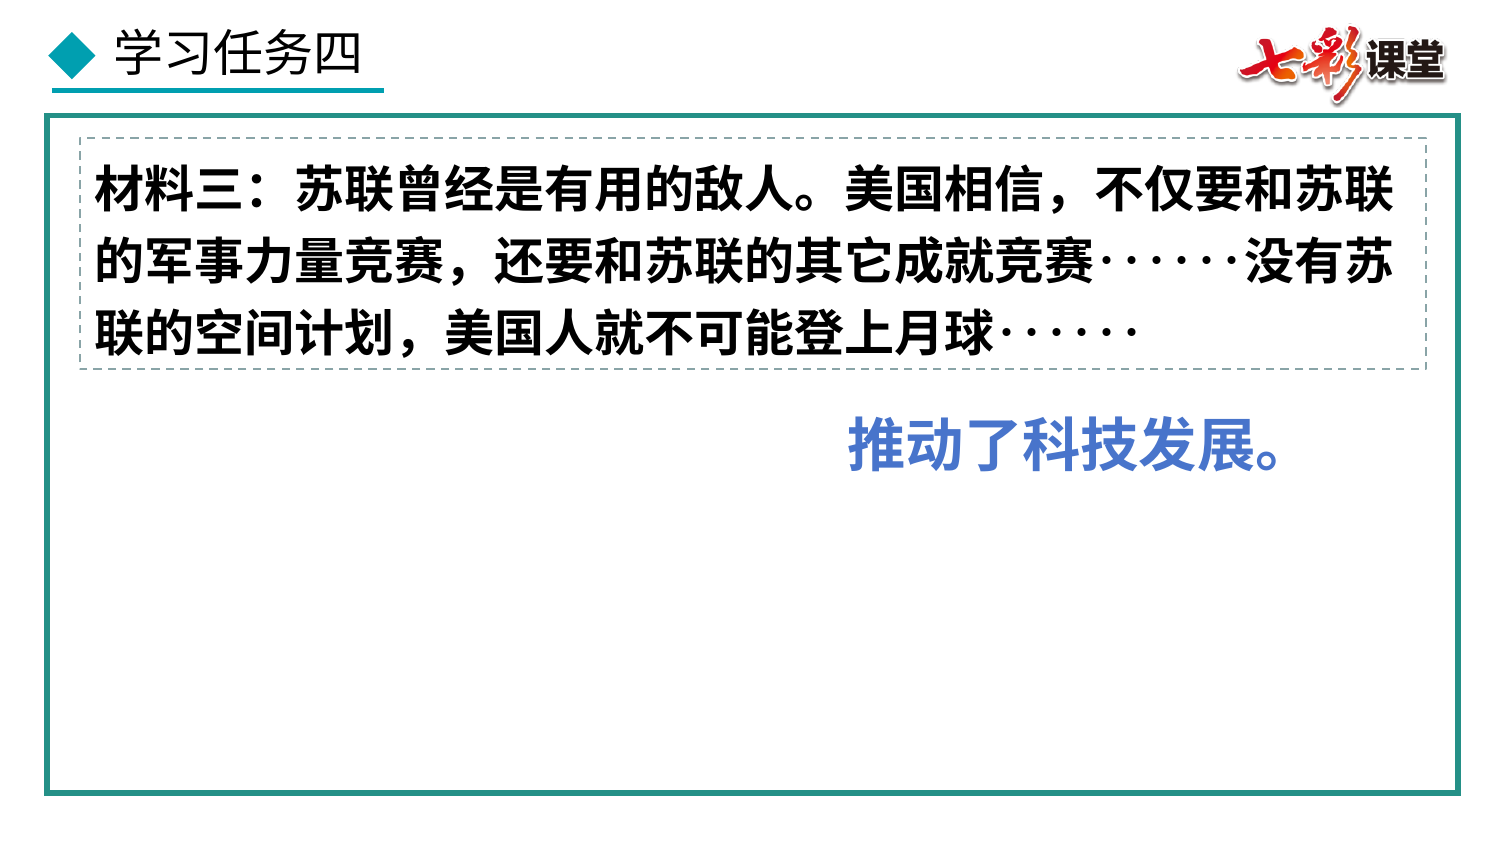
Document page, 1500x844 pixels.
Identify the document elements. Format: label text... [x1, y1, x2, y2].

picture [1234, 20, 1451, 108]
text_box 材料三：苏联曾经是有用的敌人。美国相信，不仅要和苏联的军事力量竞赛，还要和苏联的其它成就竞赛‥‥‥没有苏联的空间计划，美国人就不可能登上月球‥‥‥ [79, 138, 1427, 370]
text_box 推动了科技发展。 [739, 386, 1422, 486]
